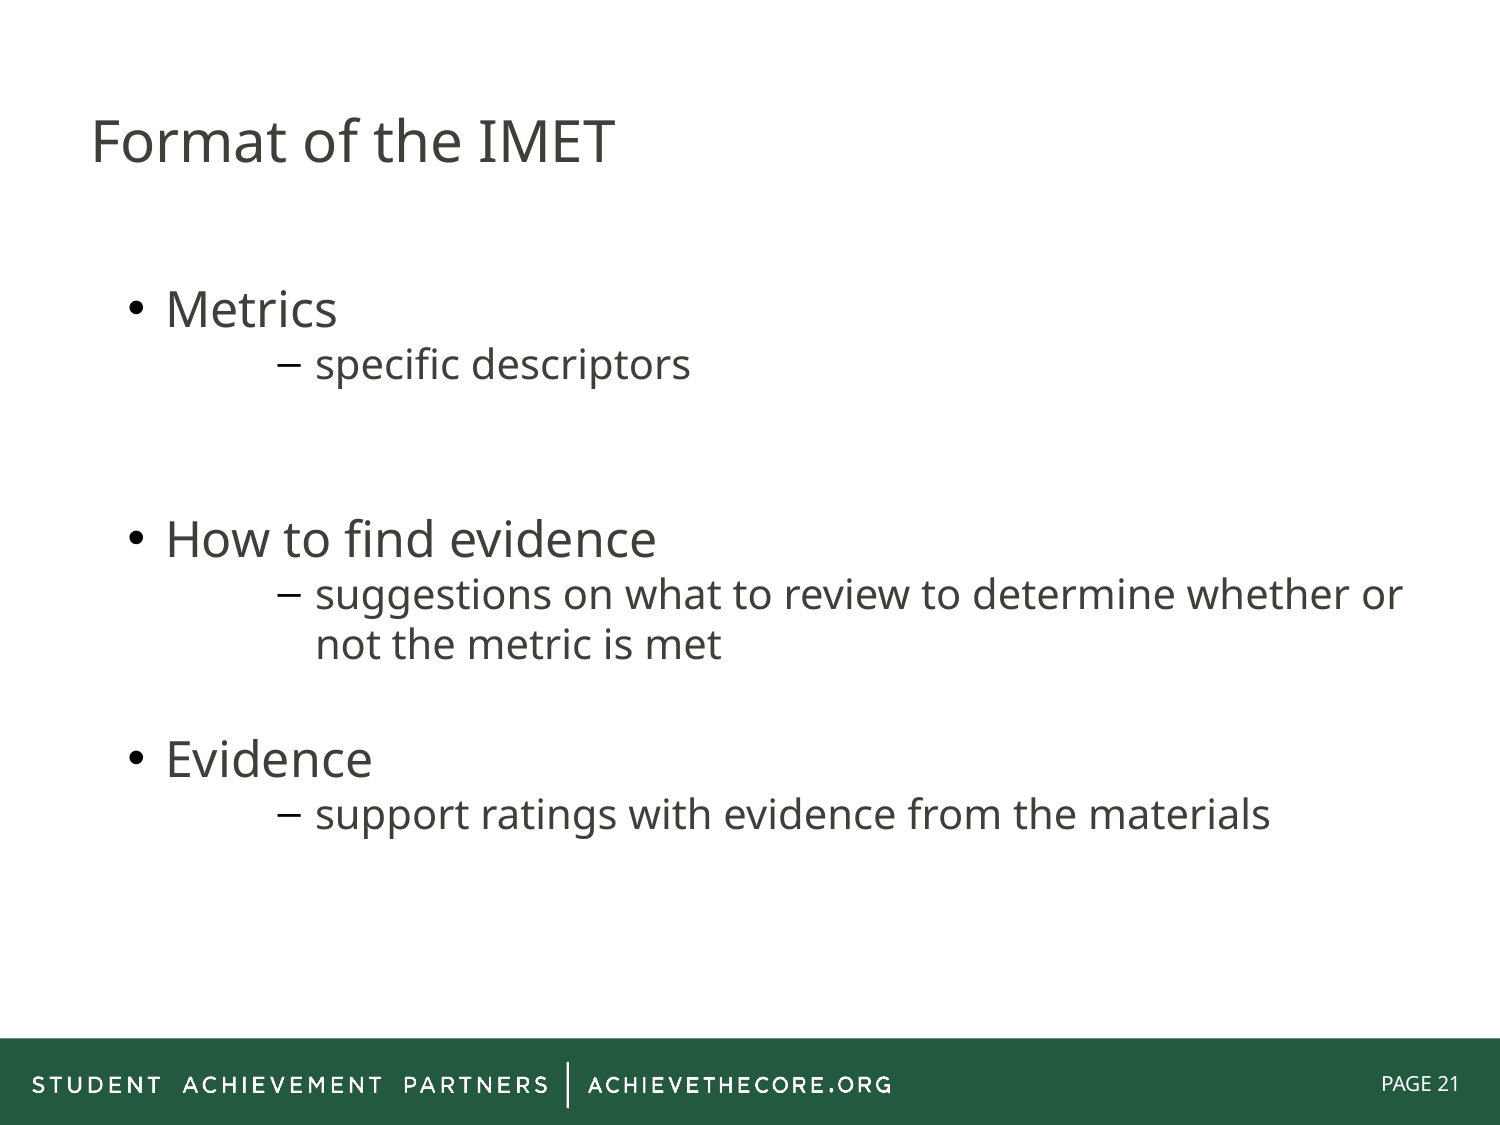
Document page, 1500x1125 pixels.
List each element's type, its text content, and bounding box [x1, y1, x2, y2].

picture [12, 1055, 911, 1112]
title Format of the IMET [75, 45, 1425, 233]
list Metrics specific descriptors How to find evidence suggestions on what to review to determine whether or not the metric is met Evidence support ratings with evidence from the materials [75, 262, 1425, 1005]
